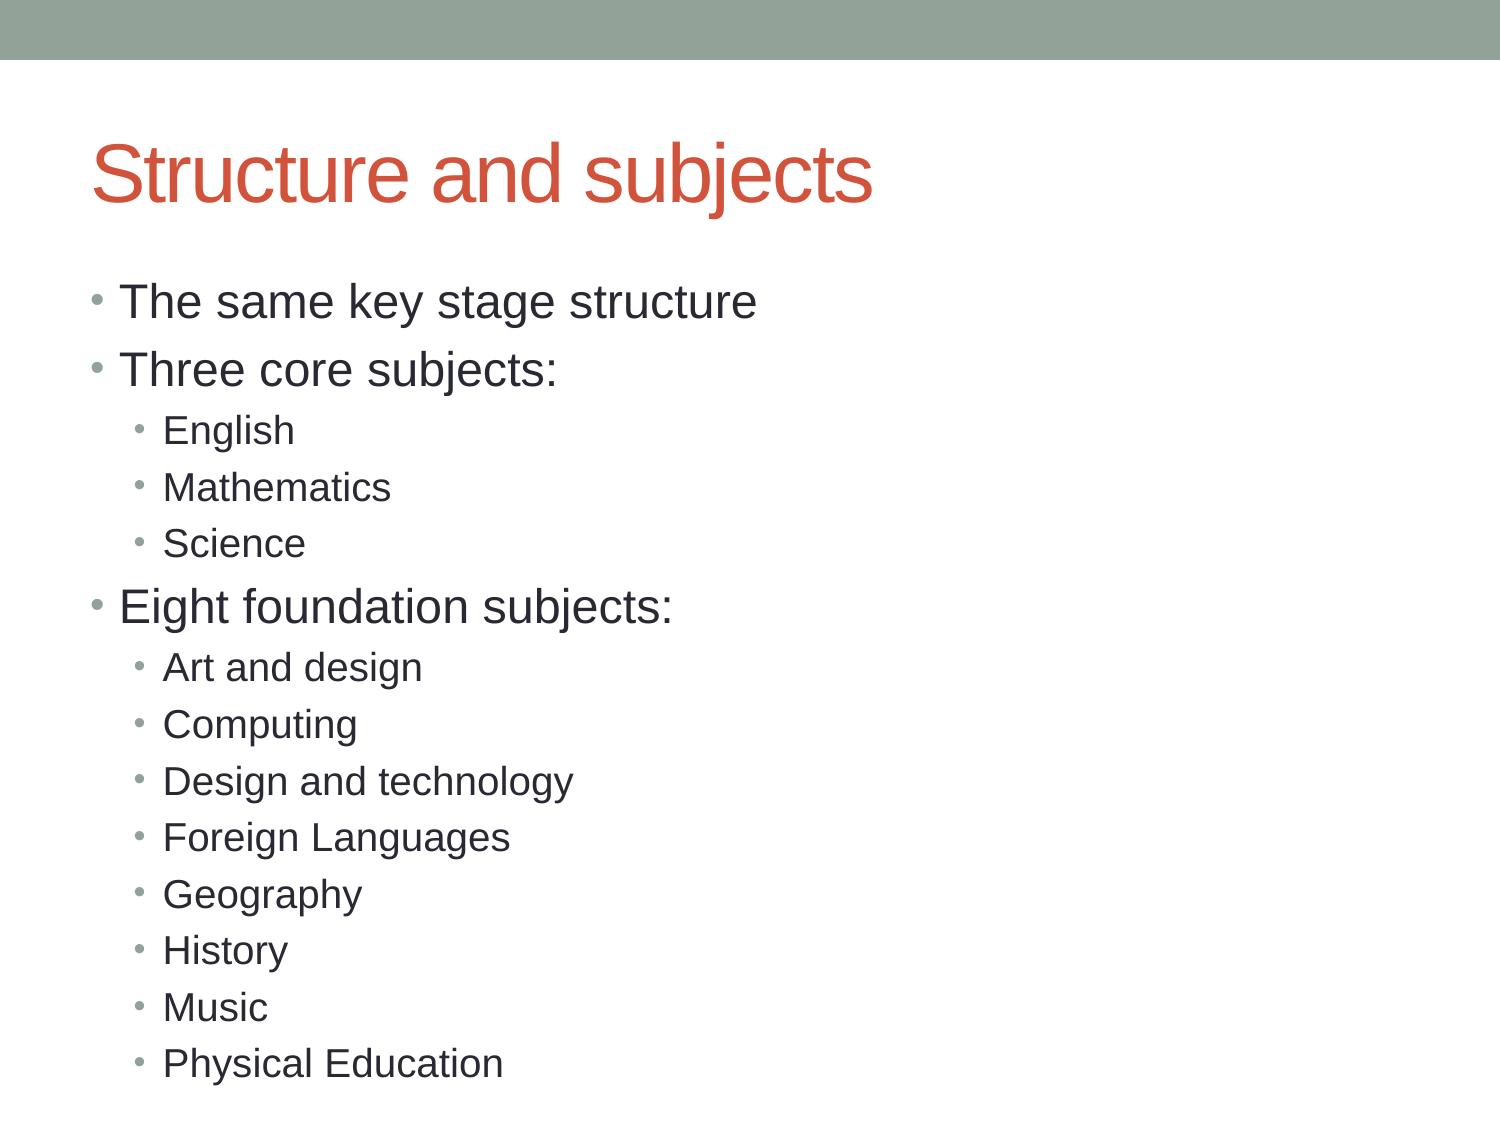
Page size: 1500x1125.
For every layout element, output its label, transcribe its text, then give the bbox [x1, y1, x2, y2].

list The same key stage structure Three core subjects: English Mathematics Science Eight foundation subjects: Art and design Computing Design and technology Foreign Languages Geography History Music Physical Education [75, 262, 1325, 1094]
title Structure and subjects [75, 87, 1425, 250]
